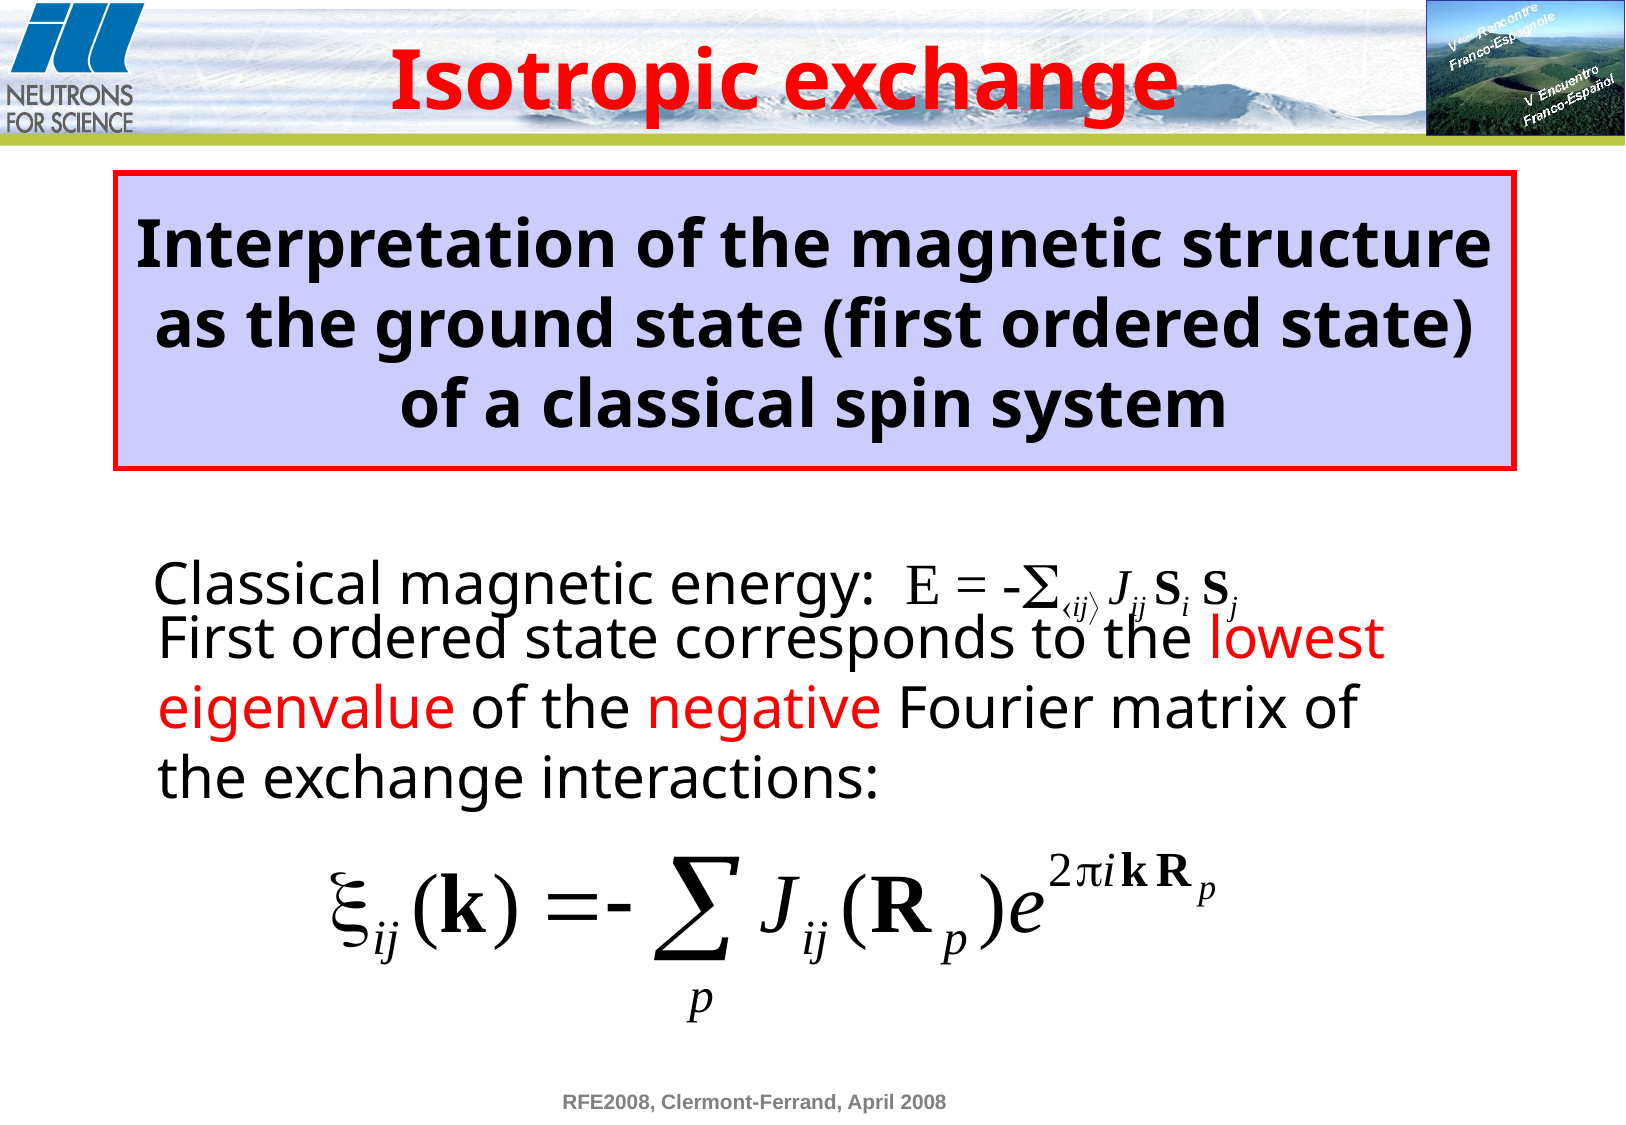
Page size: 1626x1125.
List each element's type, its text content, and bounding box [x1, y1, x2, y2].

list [317, 833, 1248, 1039]
title Interpretation of the magnetic structure as the ground state (first ordered state) of a classical spin system [115, 172, 1514, 469]
picture [0, 0, 1625, 136]
text_box Isotropic exchange [376, 19, 1197, 134]
text_box Classical magnetic energy: E = -ij Jij Si Sj [137, 484, 1438, 635]
text_box First ordered state corresponds to the lowest eigenvalue of the negative Fourier matrix of the exchange interactions: [142, 592, 1464, 818]
